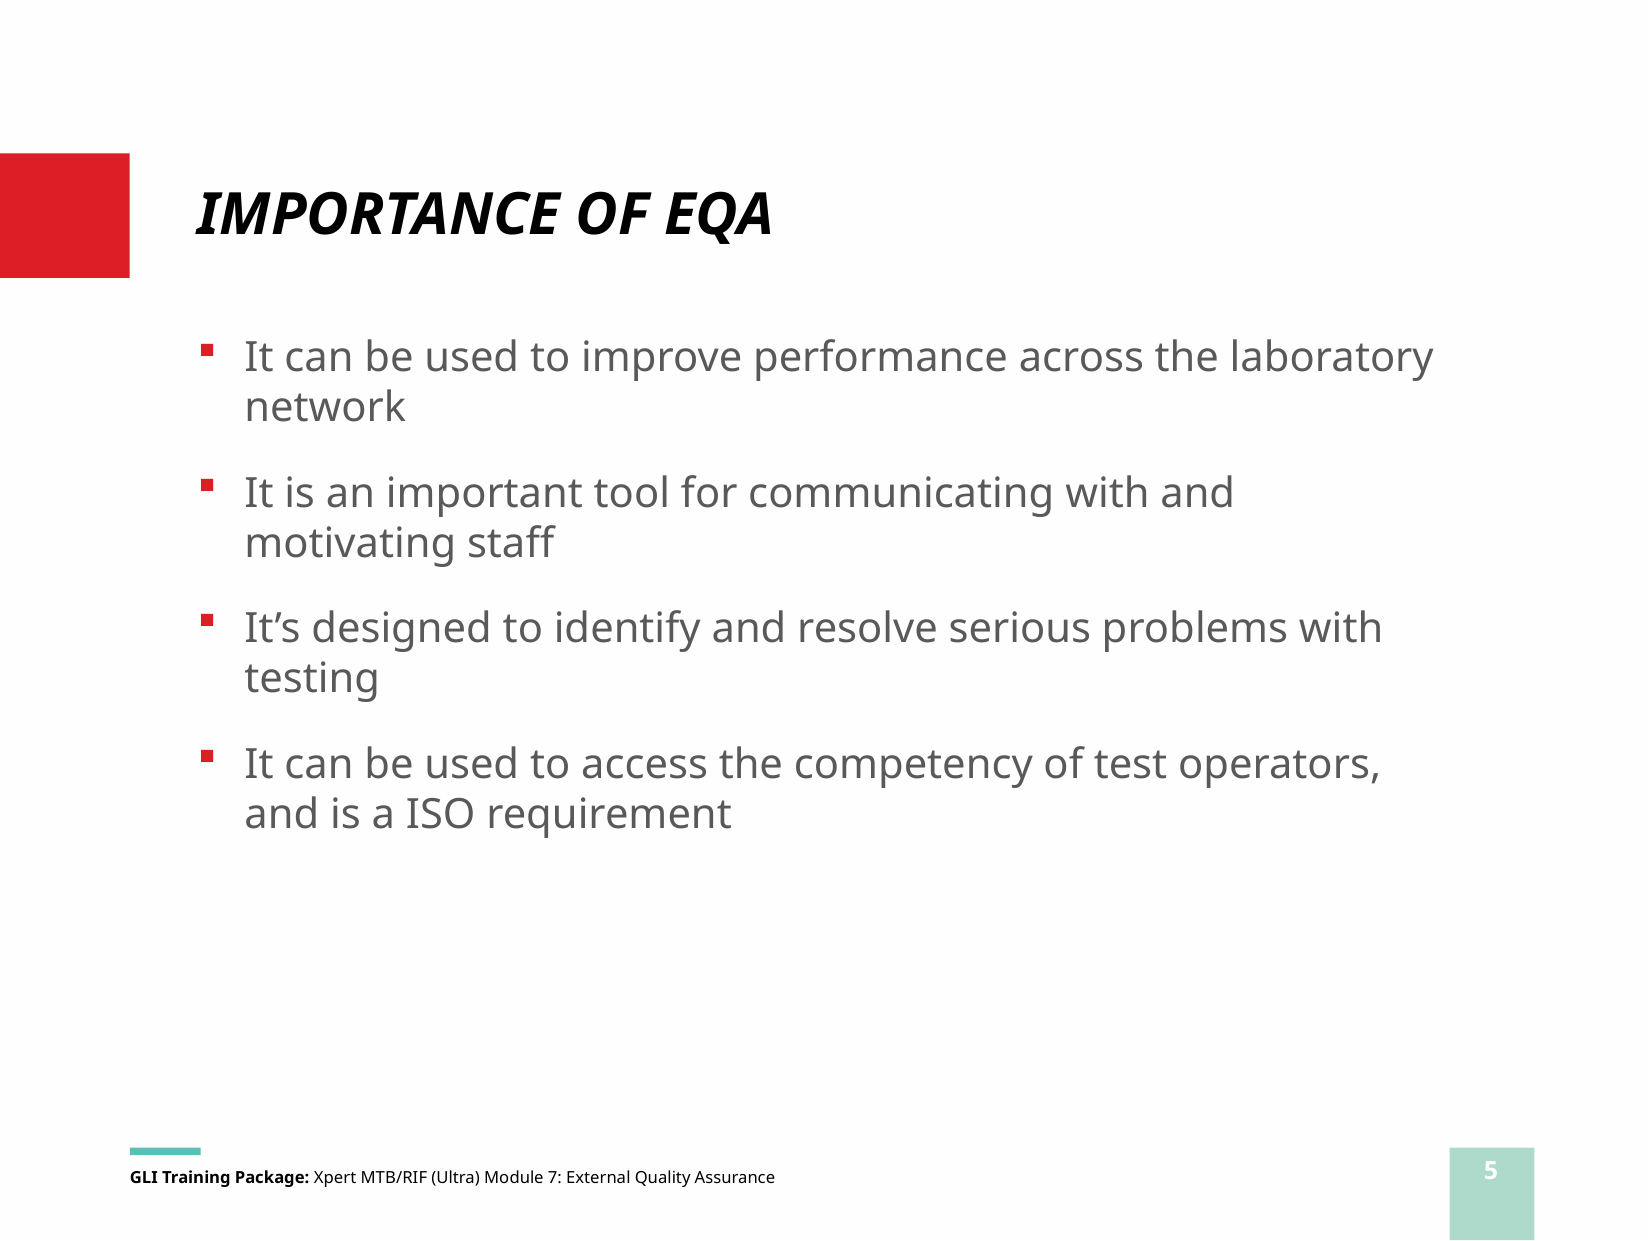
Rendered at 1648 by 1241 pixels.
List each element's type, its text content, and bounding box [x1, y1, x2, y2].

title IMPORTANCE OF EQA [197, 153, 1450, 278]
list It can be used to improve performance across the laboratory network It is an important tool for communicating with and motivating staff It’s designed to identify and resolve serious problems with testing It can be used to access the competency of test operators, and is a ISO requirement [197, 330, 1450, 1087]
